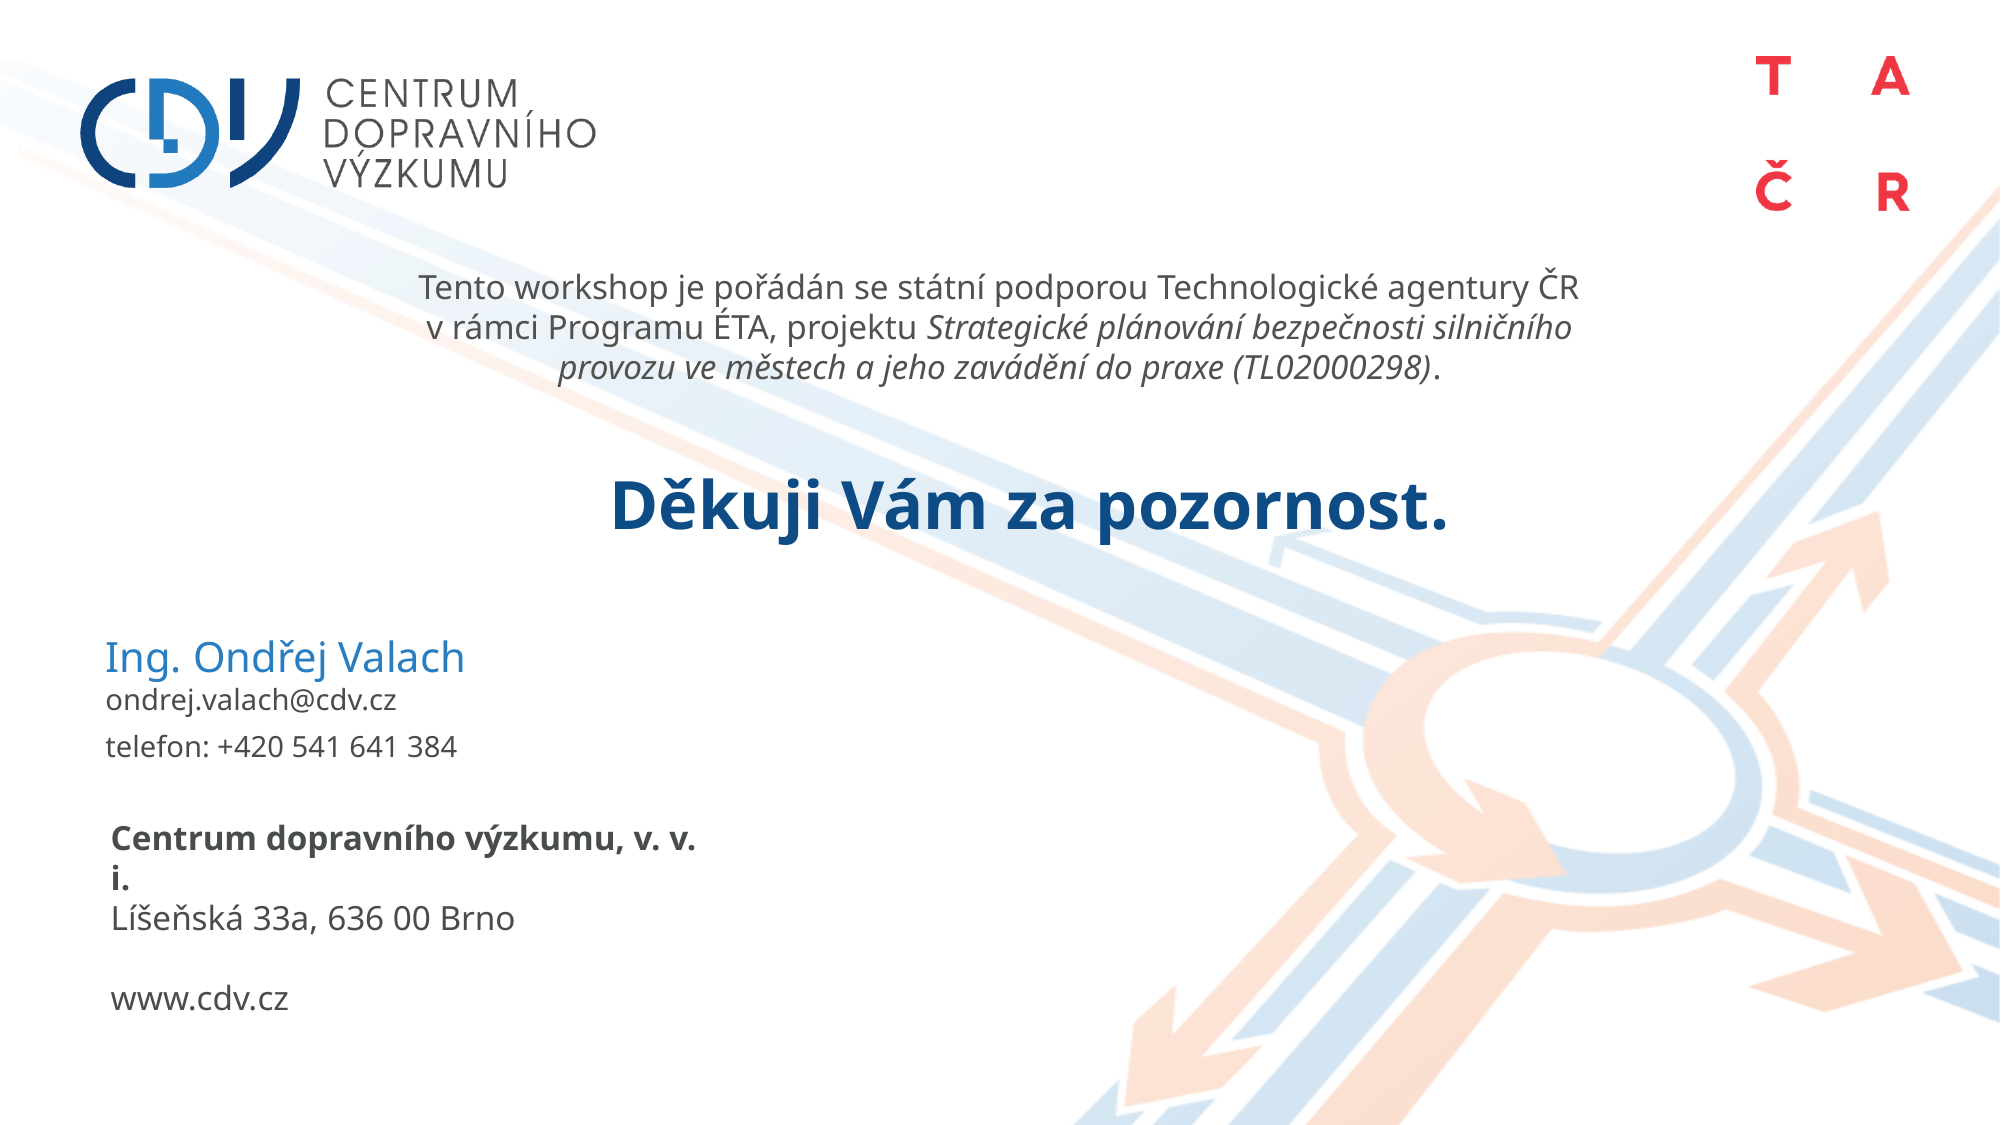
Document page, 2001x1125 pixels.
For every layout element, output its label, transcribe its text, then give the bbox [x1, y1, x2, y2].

text_box Tento workshop je pořádán se státní podporou Technologické agentury ČR v rámci Programu ÉTA, projektu Strategické plánování bezpečnosti silničního provozu ve městech a jeho zavádění do praxe (TL02000298). [350, 259, 1649, 394]
text_box Ing. Ondřej Valach ondrej.valach@cdv.cz telefon: +420 541 641 384 [90, 623, 1389, 771]
picture [0, 0, 2000, 1125]
text_box Centrum dopravního výzkumu, v. v. i. Líšeňská 33a, 636 00 Brno www.cdv.cz [95, 810, 721, 1025]
text_box Děkuji Vám za pozornost. [373, 455, 1685, 550]
